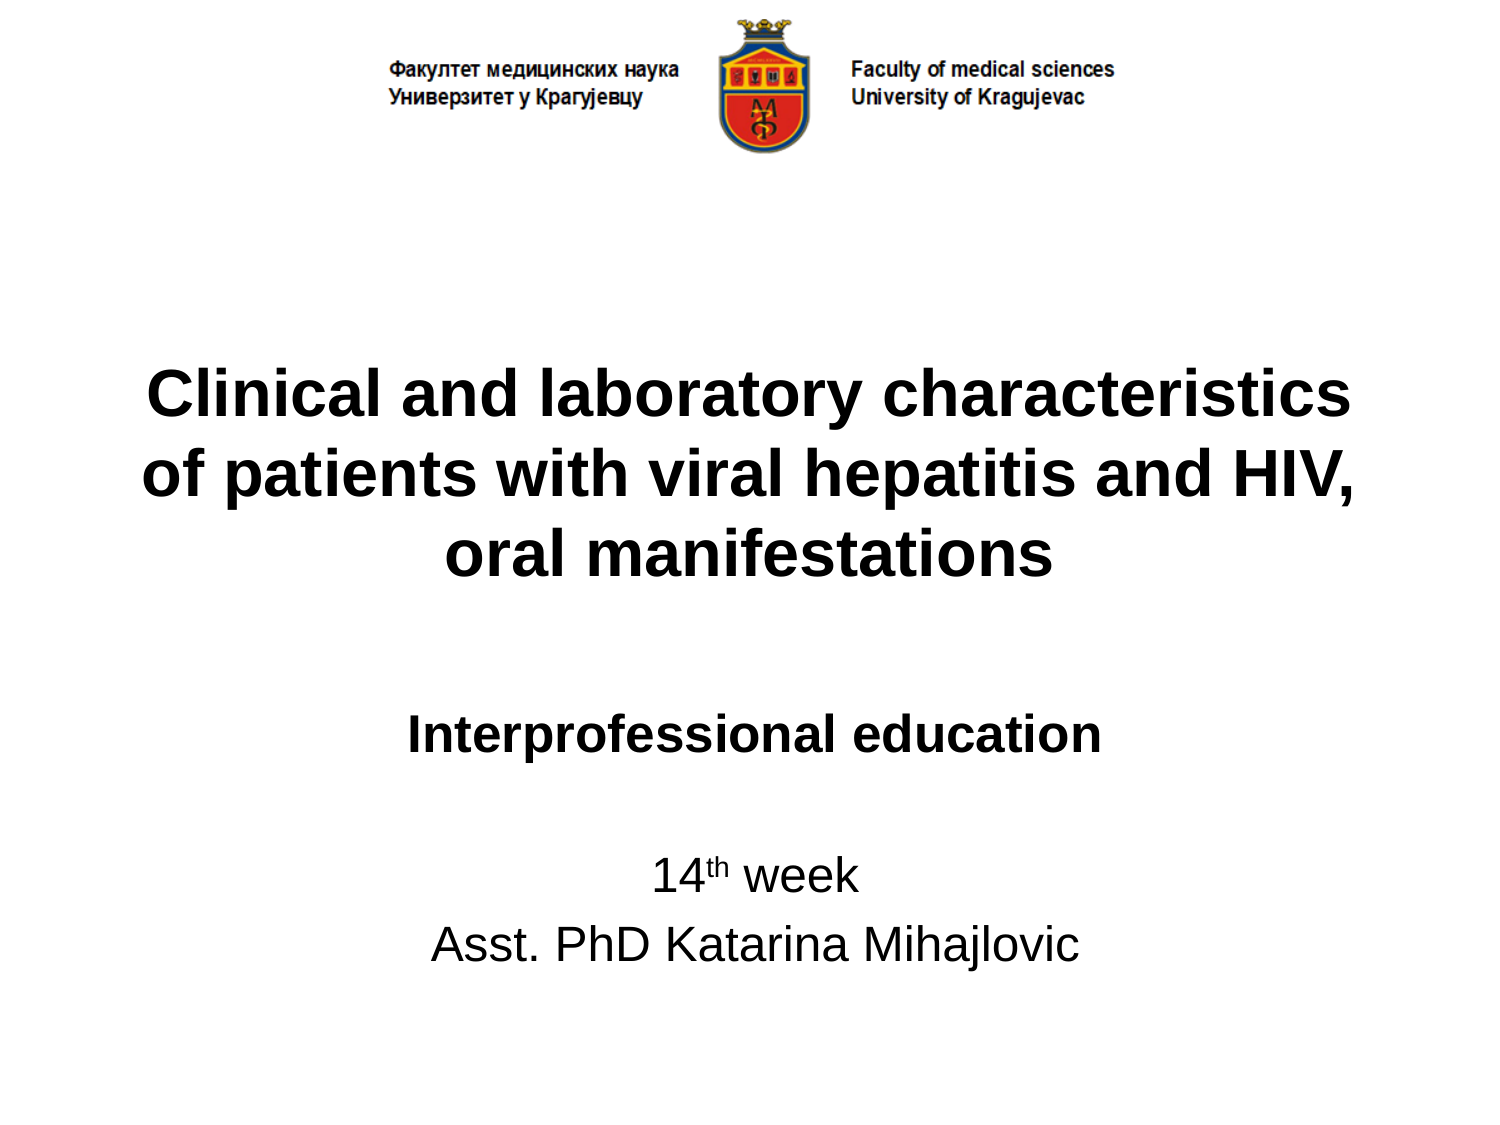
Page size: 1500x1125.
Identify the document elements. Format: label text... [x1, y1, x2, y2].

title Clinical and laboratory characteristics of patients with viral hepatitis and HIV, oral manifestations [112, 349, 1388, 591]
subtitle Interprofessional education 14th week Asst. PhD Katarina Mihajlovic [230, 692, 1281, 980]
picture [324, 18, 1189, 170]
